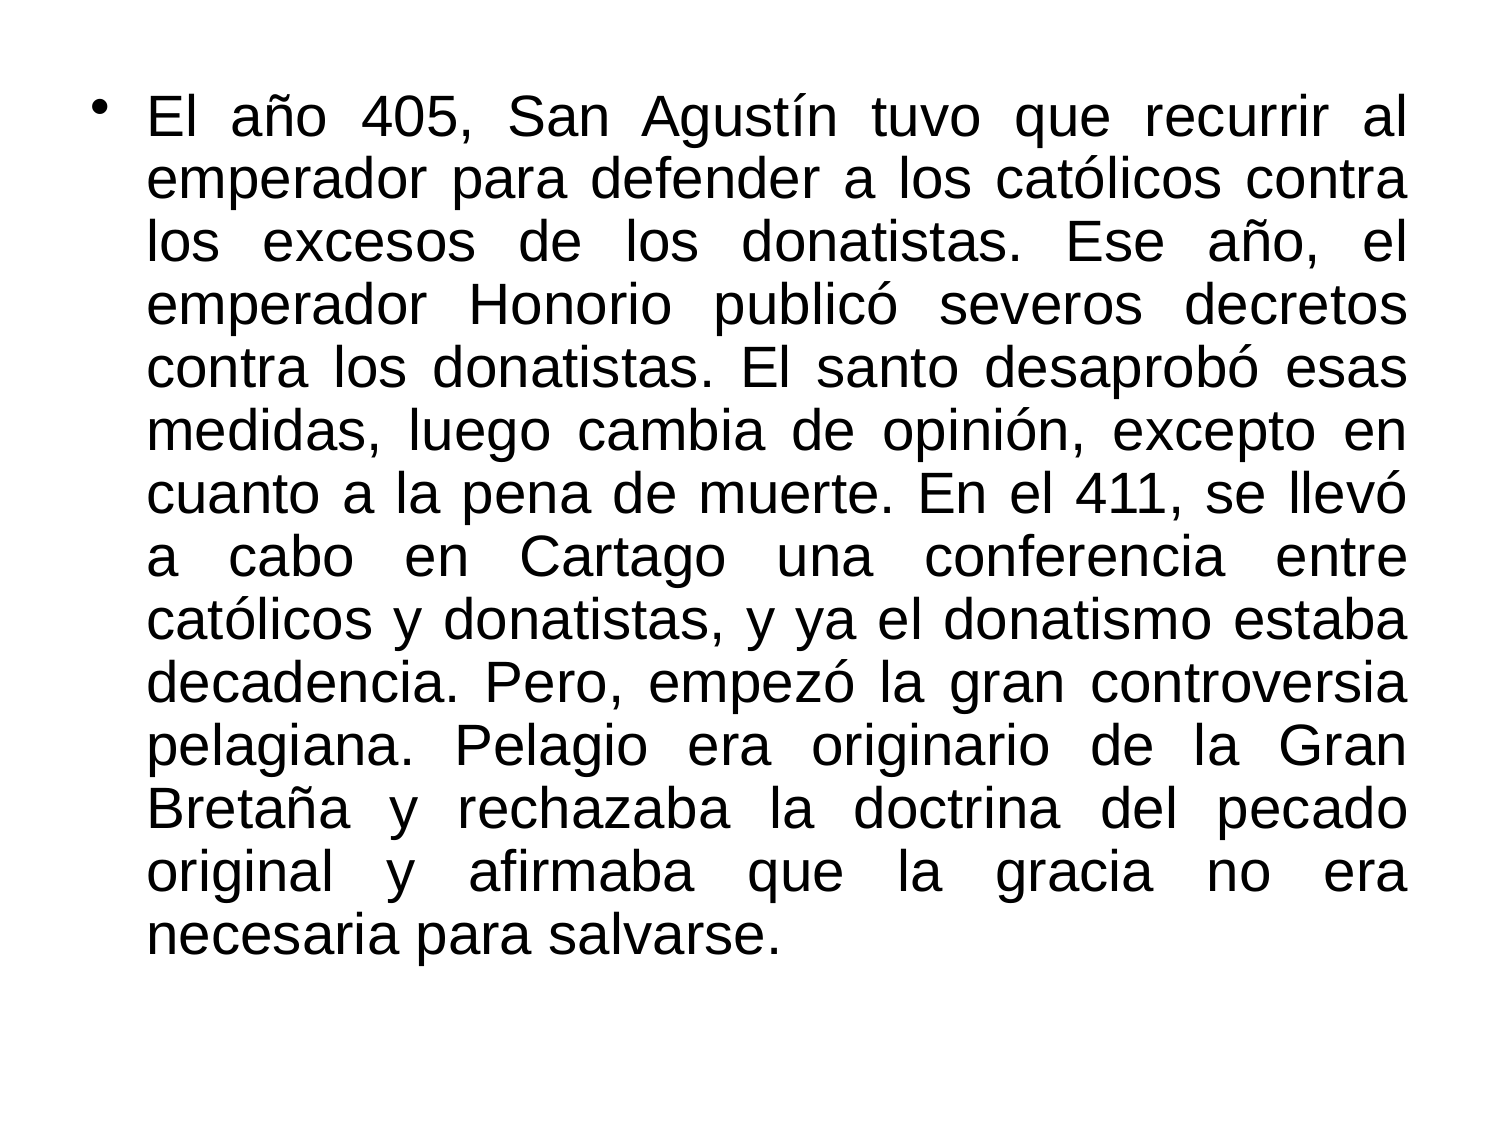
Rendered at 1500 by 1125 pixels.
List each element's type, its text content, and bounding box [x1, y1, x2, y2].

list El año 405, San Agustín tuvo que recurrir al emperador para defender a los católicos contra los excesos de los donatistas. Ese año, el emperador Honorio publicó severos decretos contra los donatistas. El santo desaprobó esas medidas, luego cambia de opinión, excepto en cuanto a la pena de muerte. En el 411, se llevó a cabo en Cartago una conferencia entre católicos y donatistas, y ya el donatismo estaba decadencia. Pero, empezó la gran controversia pelagiana. Pelagio era originario de la Gran Bretaña y rechazaba la doctrina del pecado original y afirmaba que la gracia no era necesaria para salvarse. [74, 77, 1426, 1048]
